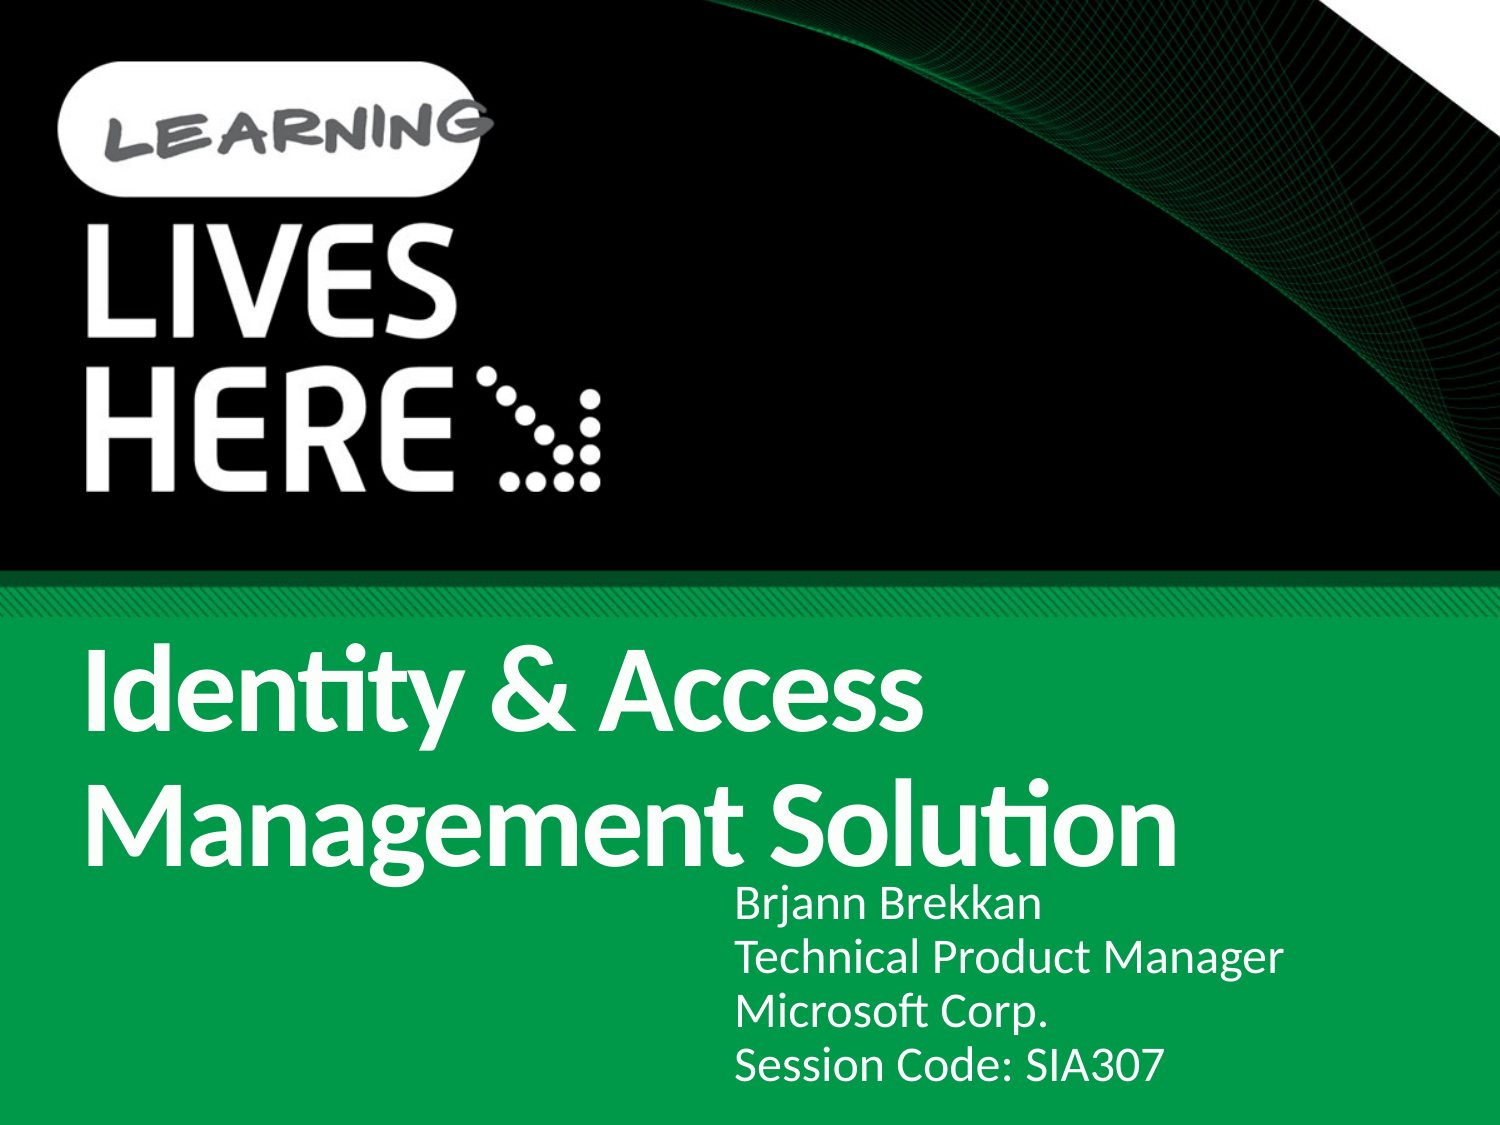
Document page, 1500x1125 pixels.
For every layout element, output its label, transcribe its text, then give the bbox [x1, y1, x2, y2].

subtitle Brjann Brekkan Technical Product Manager Microsoft Corp. Session Code: SIA307 [734, 876, 1427, 952]
picture [0, 0, 1500, 1125]
title Identity & Access Management Solution [80, 623, 1380, 844]
